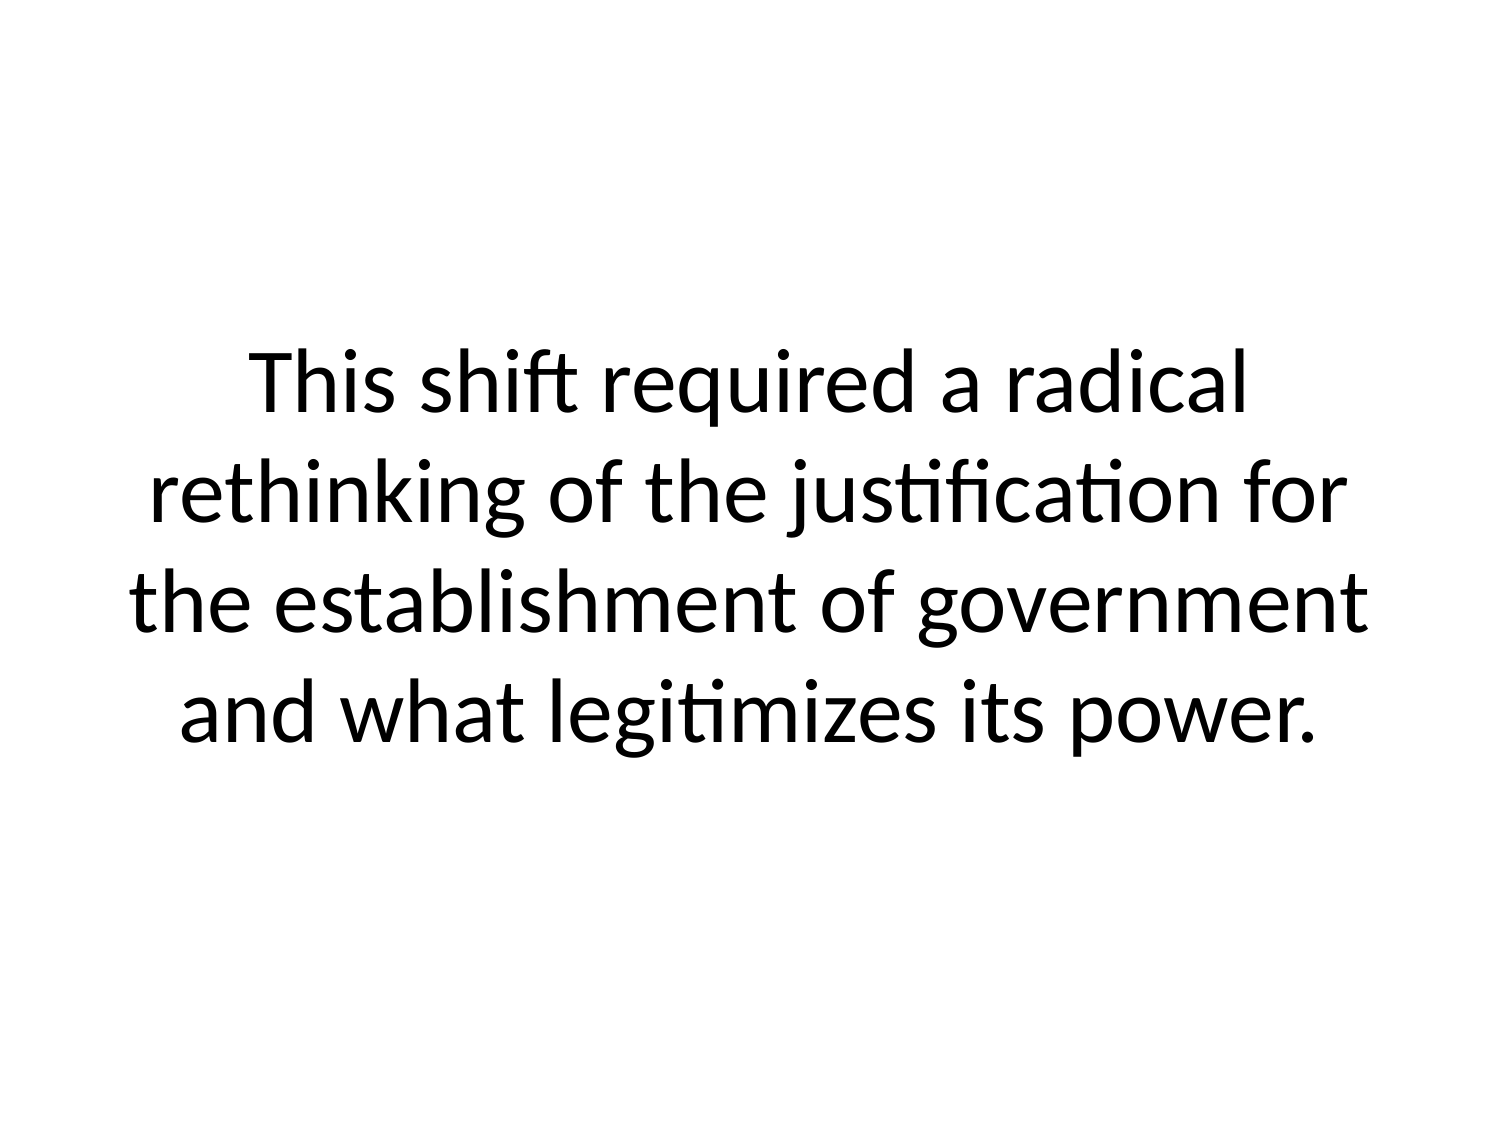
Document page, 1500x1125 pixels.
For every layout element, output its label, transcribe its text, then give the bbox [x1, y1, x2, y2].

title This shift required a radical rethinking of the justification for the establishment of government and what legitimizes its power. [74, 44, 1426, 1038]
